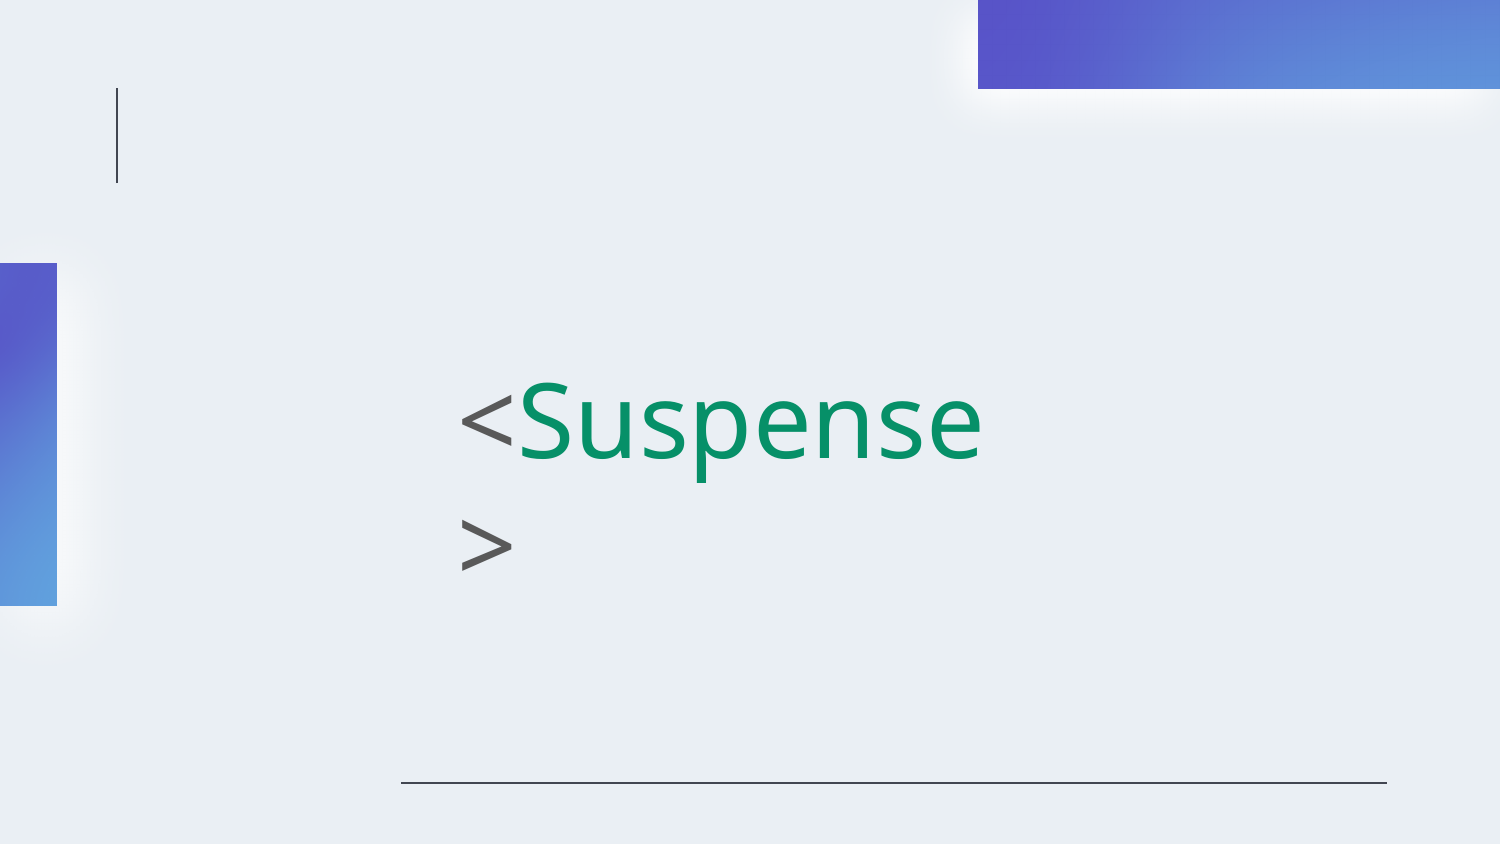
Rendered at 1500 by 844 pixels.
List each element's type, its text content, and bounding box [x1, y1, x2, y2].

text_box <Suspense> [442, 339, 1041, 482]
picture [978, 0, 1500, 89]
picture [0, 263, 57, 606]
